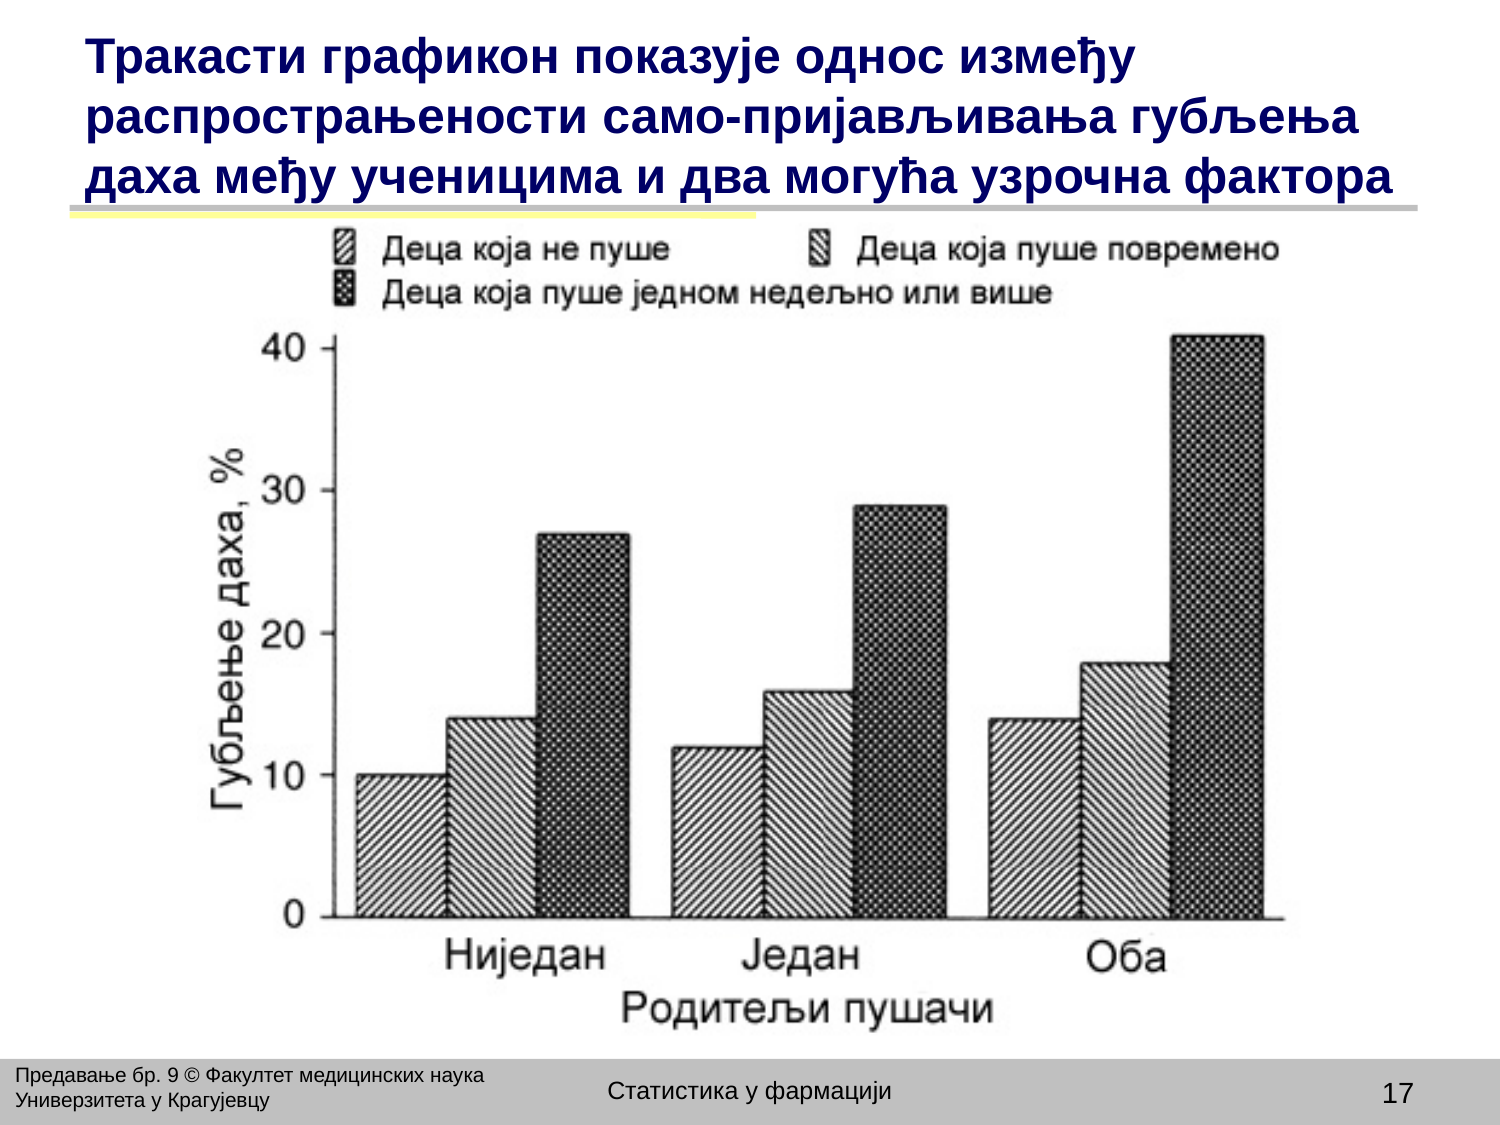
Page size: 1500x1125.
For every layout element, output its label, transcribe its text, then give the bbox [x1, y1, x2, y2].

title Тракасти графикон показује однос између распрострањености само-пријављивања губљења даха међу ученицима и два могућа узрочна фактора [69, 19, 1426, 208]
slide_number Предавање бр. 9 © Факултет медицинских наука Универзитета у Крагујевцу [0, 1053, 609, 1108]
picture [196, 222, 1301, 1046]
slide_number 17 [1079, 1066, 1430, 1125]
footer Статистика у фармацији [512, 1066, 988, 1125]
